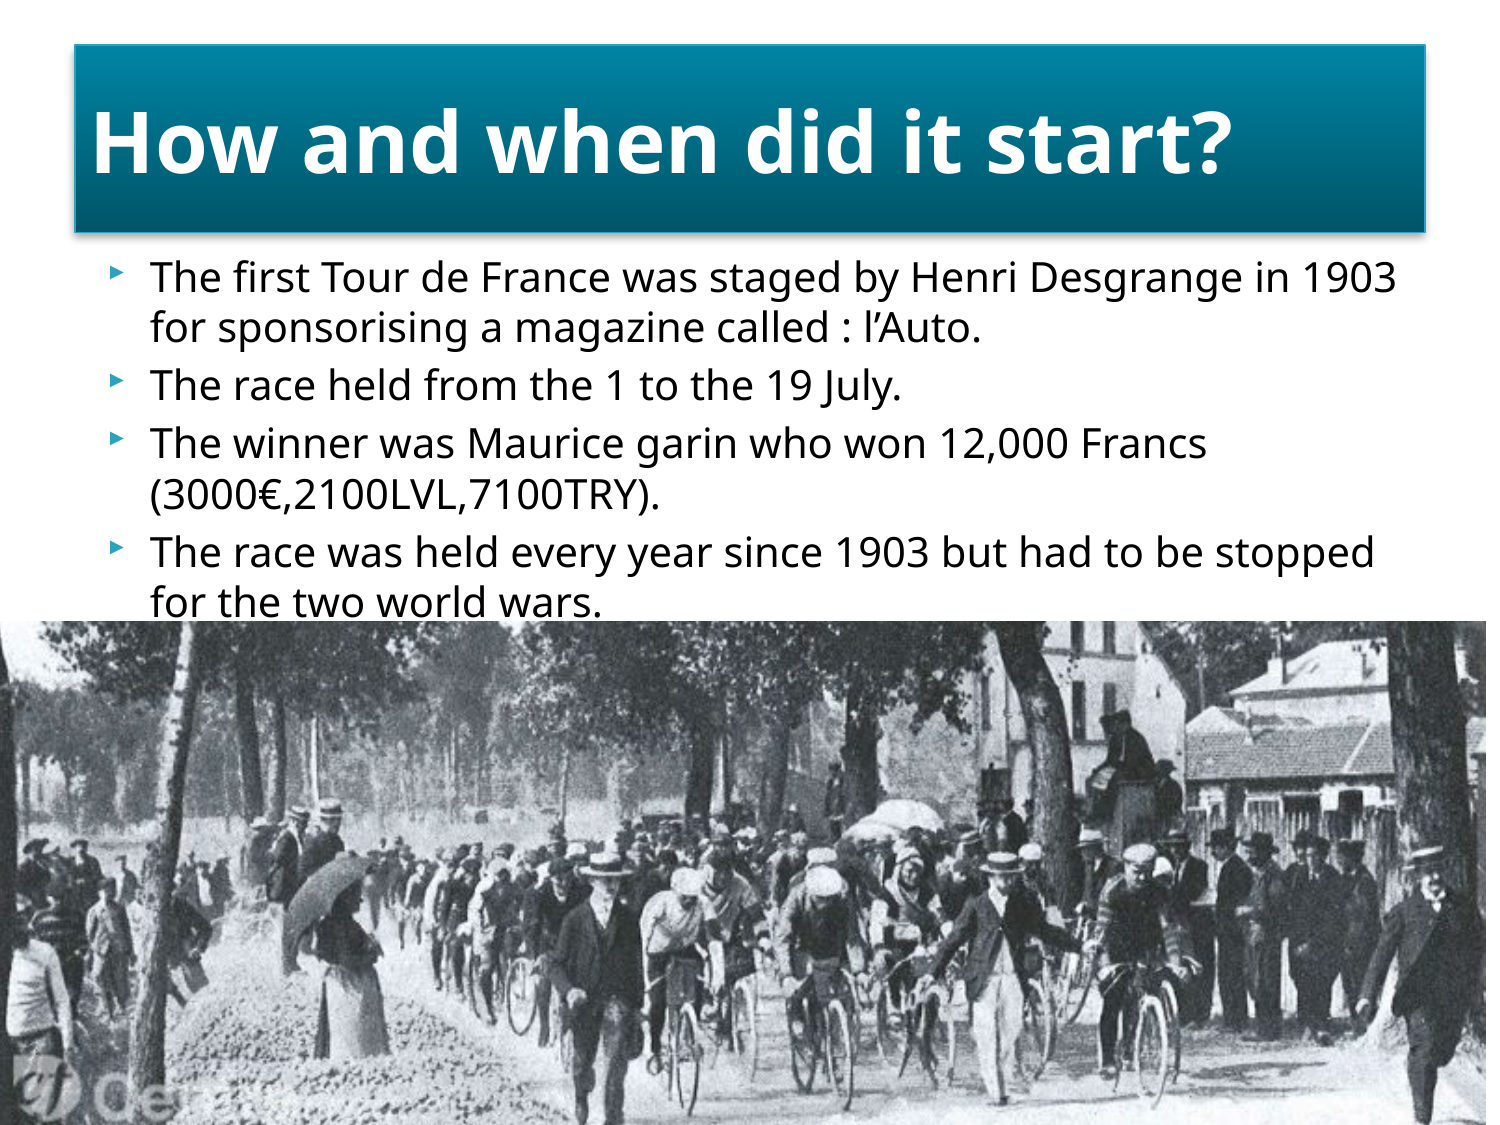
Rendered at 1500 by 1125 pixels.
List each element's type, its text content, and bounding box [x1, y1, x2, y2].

picture [0, 621, 1486, 1125]
list The first Tour de France was staged by Henri Desgrange in 1903 for sponsorising a magazine called : l’Auto. The race held from the 1 to the 19 July. The winner was Maurice garin who won 12,000 Francs (3000€,2100LVL,7100TRY). The race was held every year since 1903 but had to be stopped for the two world wars. [75, 243, 1425, 621]
title How and when did it start? [74, 44, 1426, 233]
